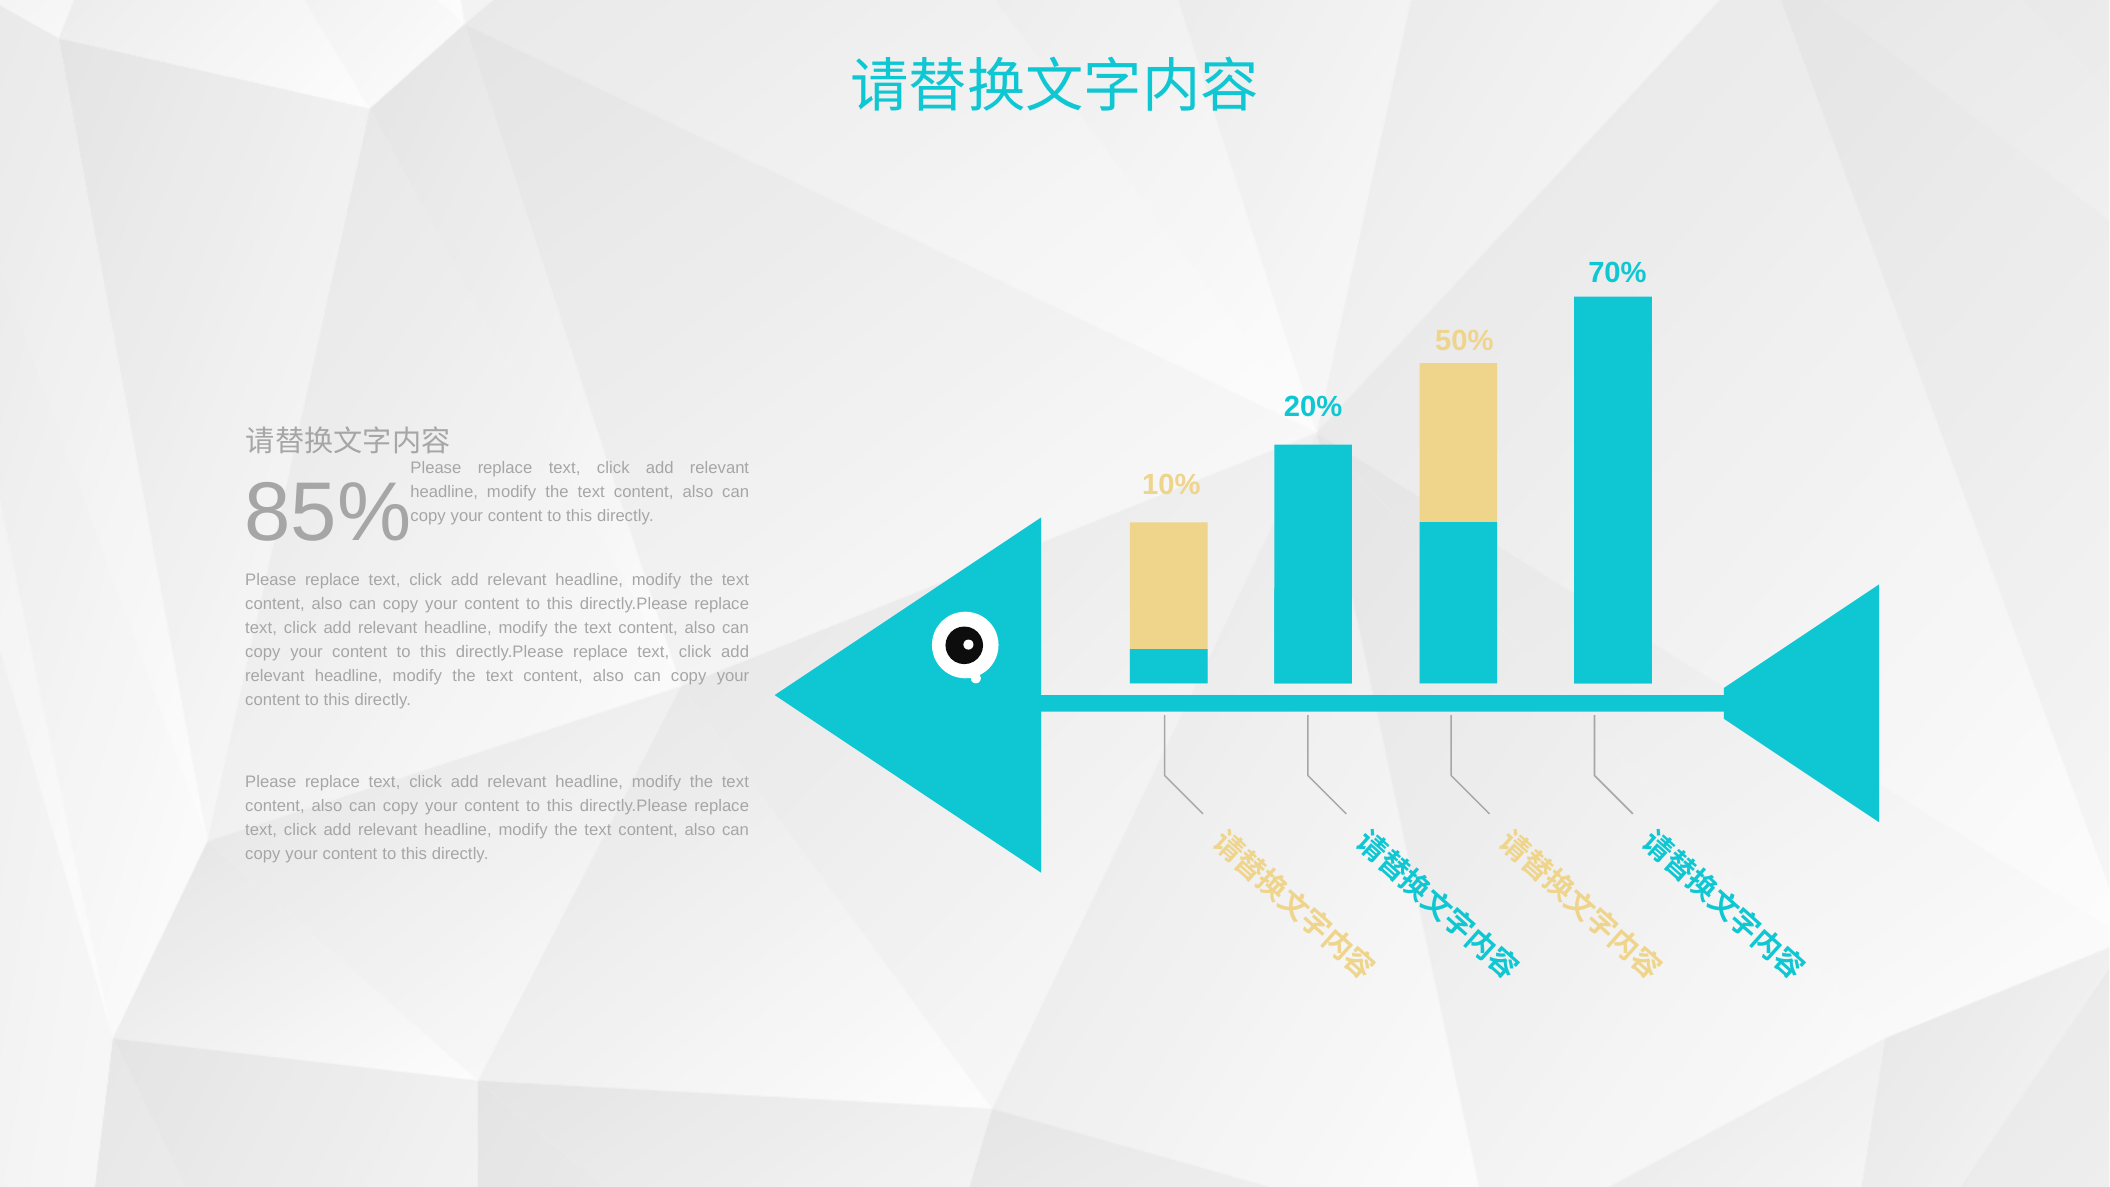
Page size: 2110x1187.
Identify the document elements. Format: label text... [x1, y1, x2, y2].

text_box 85% [244, 436, 412, 557]
text_box 请替换文字内容 [795, 26, 1314, 125]
picture [0, 0, 2110, 1187]
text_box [774, 238, 1879, 928]
text_box Please replace text, click add relevant headline, modify the text content, also can copy your content to this directly.Please replace text, click add relevant headline, modify the text content, also can copy your content to this directly.Please replace text, click add relevant headline, modify the text content, also can copy your content to this directly. [245, 564, 750, 709]
text_box 请替换文字内容 [245, 415, 451, 453]
text_box Please replace text, click add relevant headline, modify the text content, also can copy your content to this directly.Please replace text, click add relevant headline, modify the text content, also can copy your content to this directly. [245, 766, 750, 863]
text_box Please replace text, click add relevant headline, modify the text content, also can copy your content to this directly. [410, 453, 750, 525]
